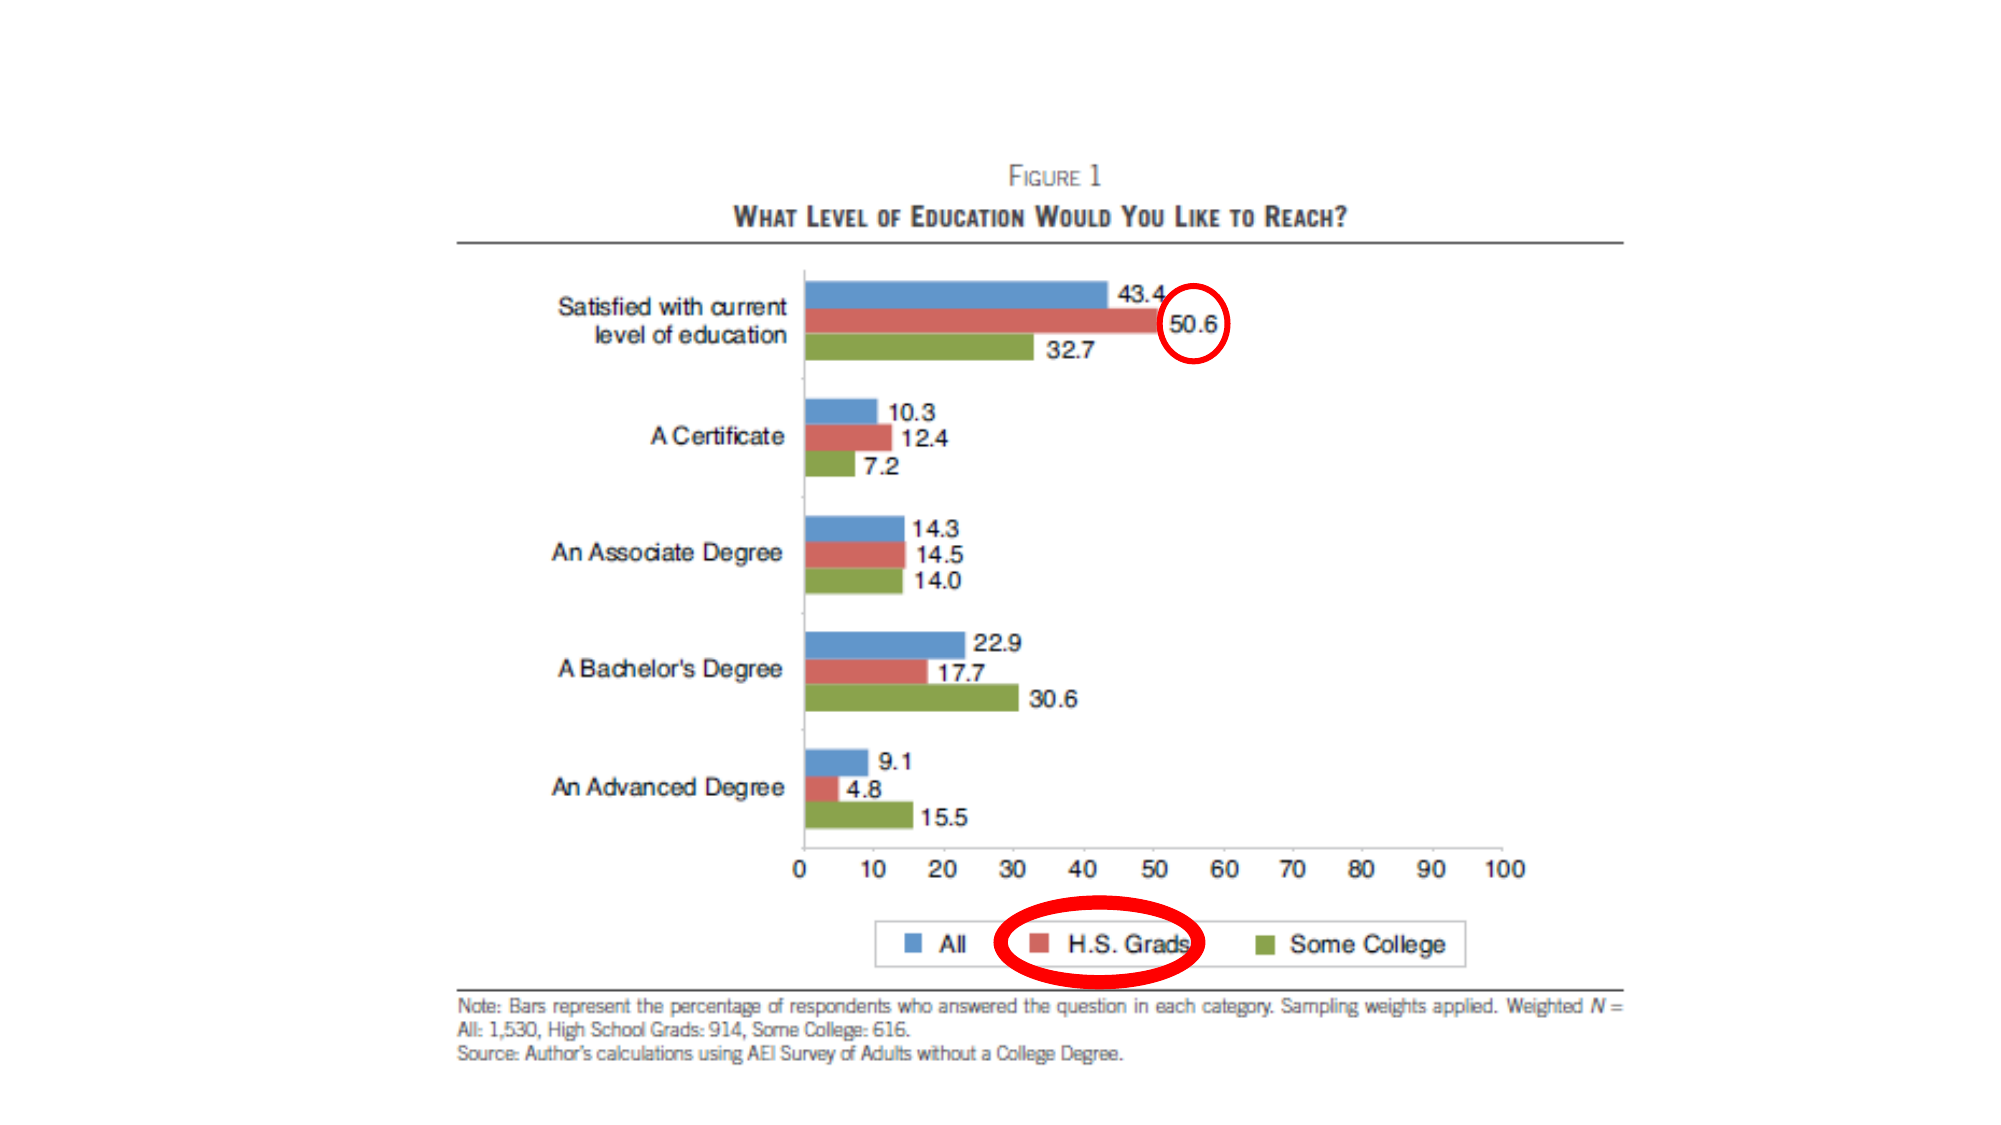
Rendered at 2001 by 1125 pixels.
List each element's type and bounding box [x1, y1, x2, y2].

picture [438, 152, 1648, 1076]
